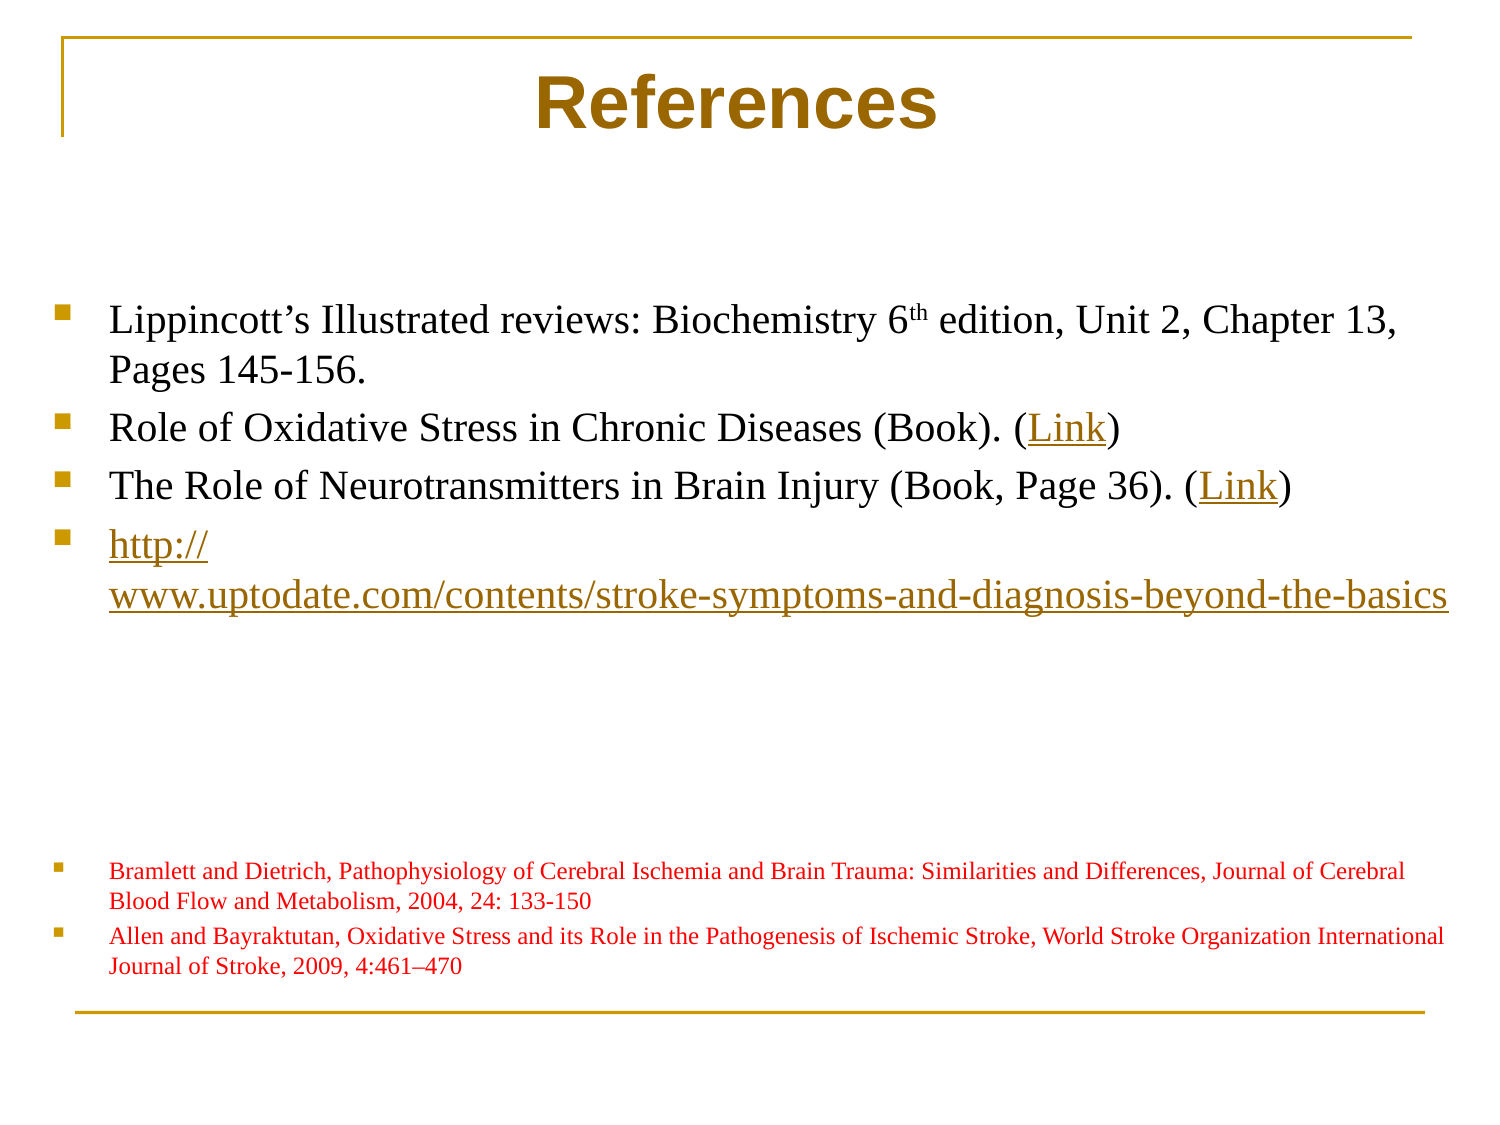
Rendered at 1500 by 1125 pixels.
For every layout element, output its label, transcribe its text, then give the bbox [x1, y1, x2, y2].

list Lippincott’s Illustrated reviews: Biochemistry 6th edition, Unit 2, Chapter 13, Pages 145-156. ‪Role of Oxidative Stress in Chronic Diseases (Book).‏‬ (Link) The Role of Neurotransmitters in Brain Injury (Book, Page 36). (Link) http://www.uptodate.com/contents/stroke-symptoms-and-diagnosis-beyond-the-basics Bramlett and Dietrich, Pathophysiology of Cerebral Ischemia and Brain Trauma: Similarities and Differences, Journal of Cerebral Blood Flow and Metabolism, 2004, 24: 133-150 Allen and Bayraktutan, Oxidative Stress and its Role in the Pathogenesis of Ischemic Stroke, World Stroke Organization International Journal of Stroke, 2009, 4:461–470 [37, 283, 1468, 1125]
title References [80, 45, 1393, 222]
